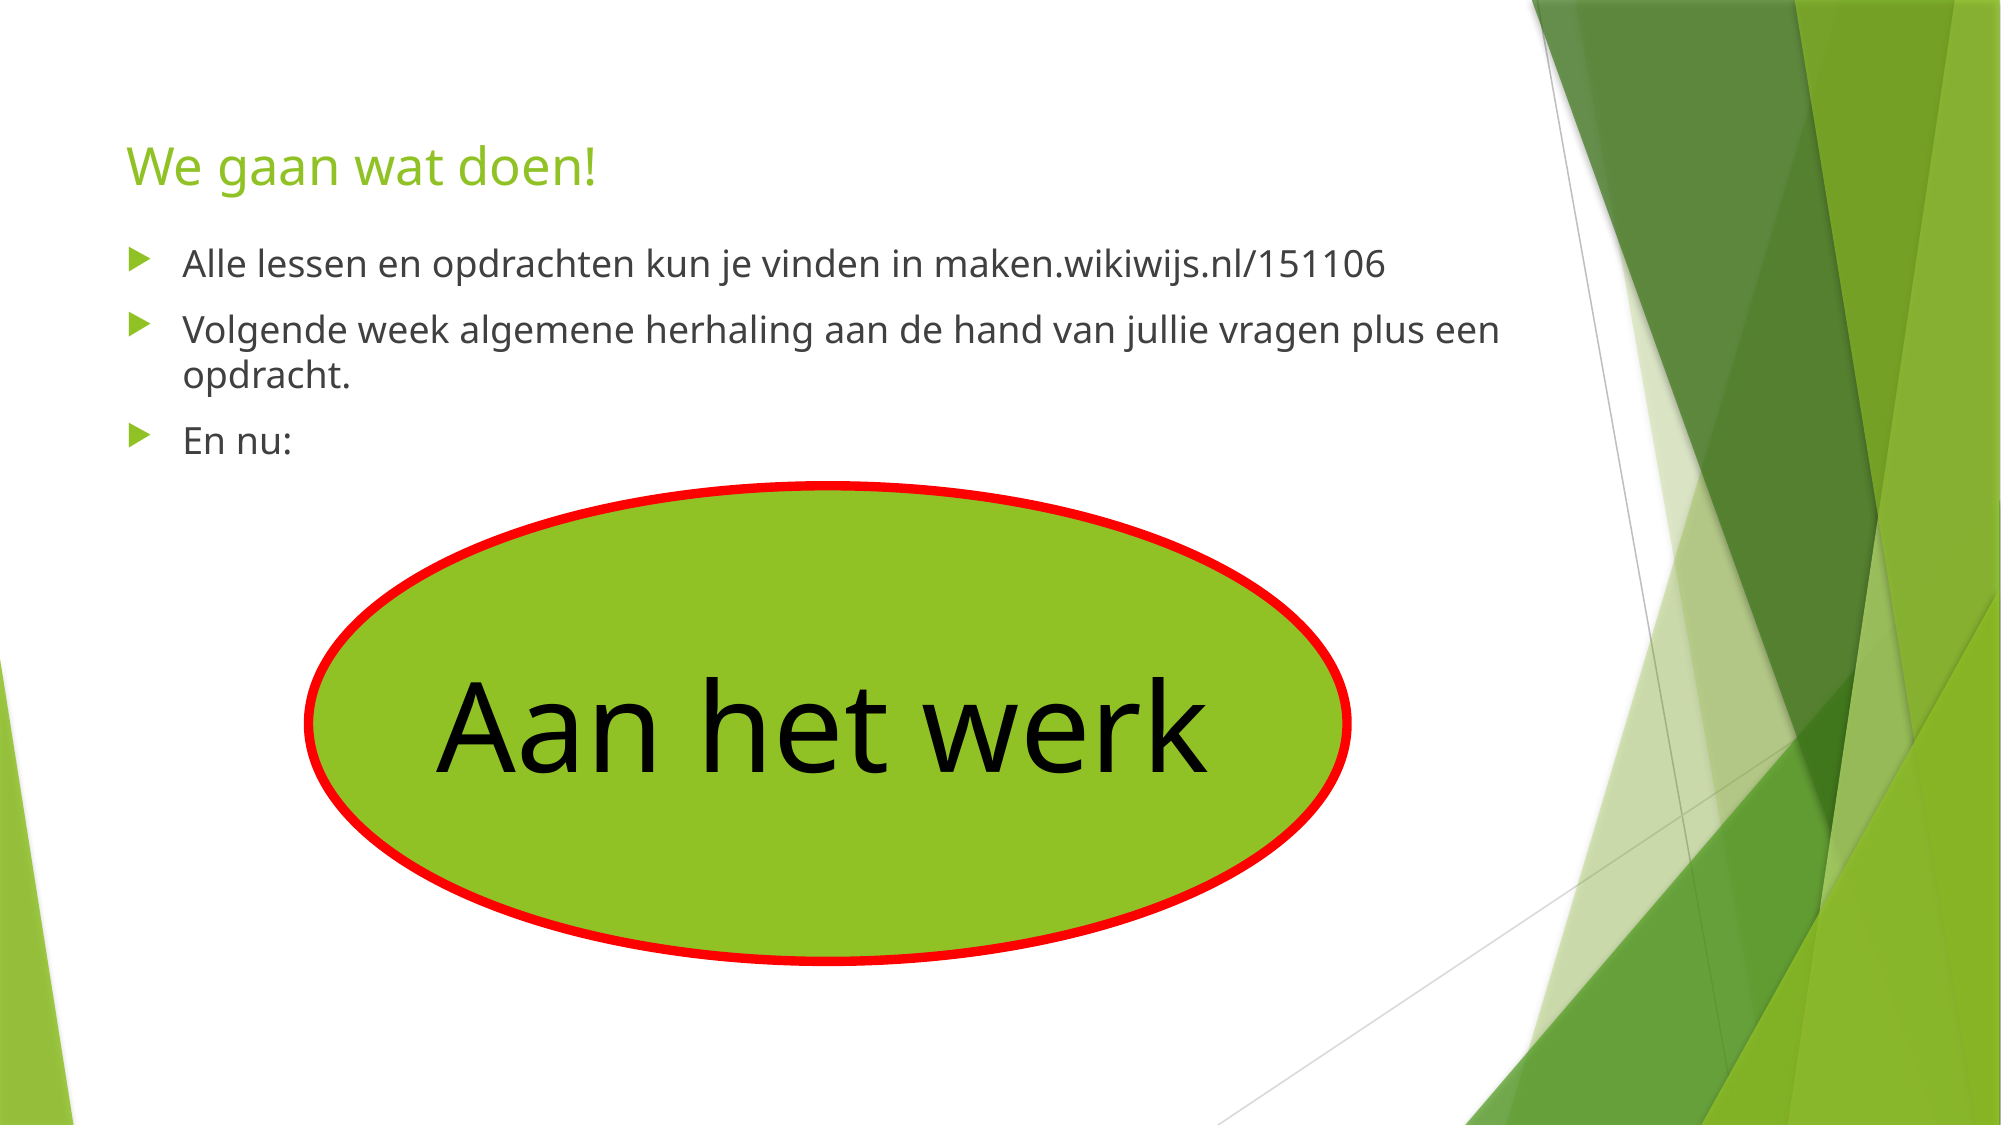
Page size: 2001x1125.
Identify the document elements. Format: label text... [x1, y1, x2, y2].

text_box [306, 484, 1349, 963]
list Alle lessen en opdrachten kun je vinden in maken.wikiwijs.nl/151106 Volgende week algemene herhaling aan de hand van jullie vragen plus een opdracht. En nu: [111, 232, 1522, 992]
text_box Aan het werk [422, 640, 1234, 805]
title We gaan wat doen! [111, 125, 1522, 204]
